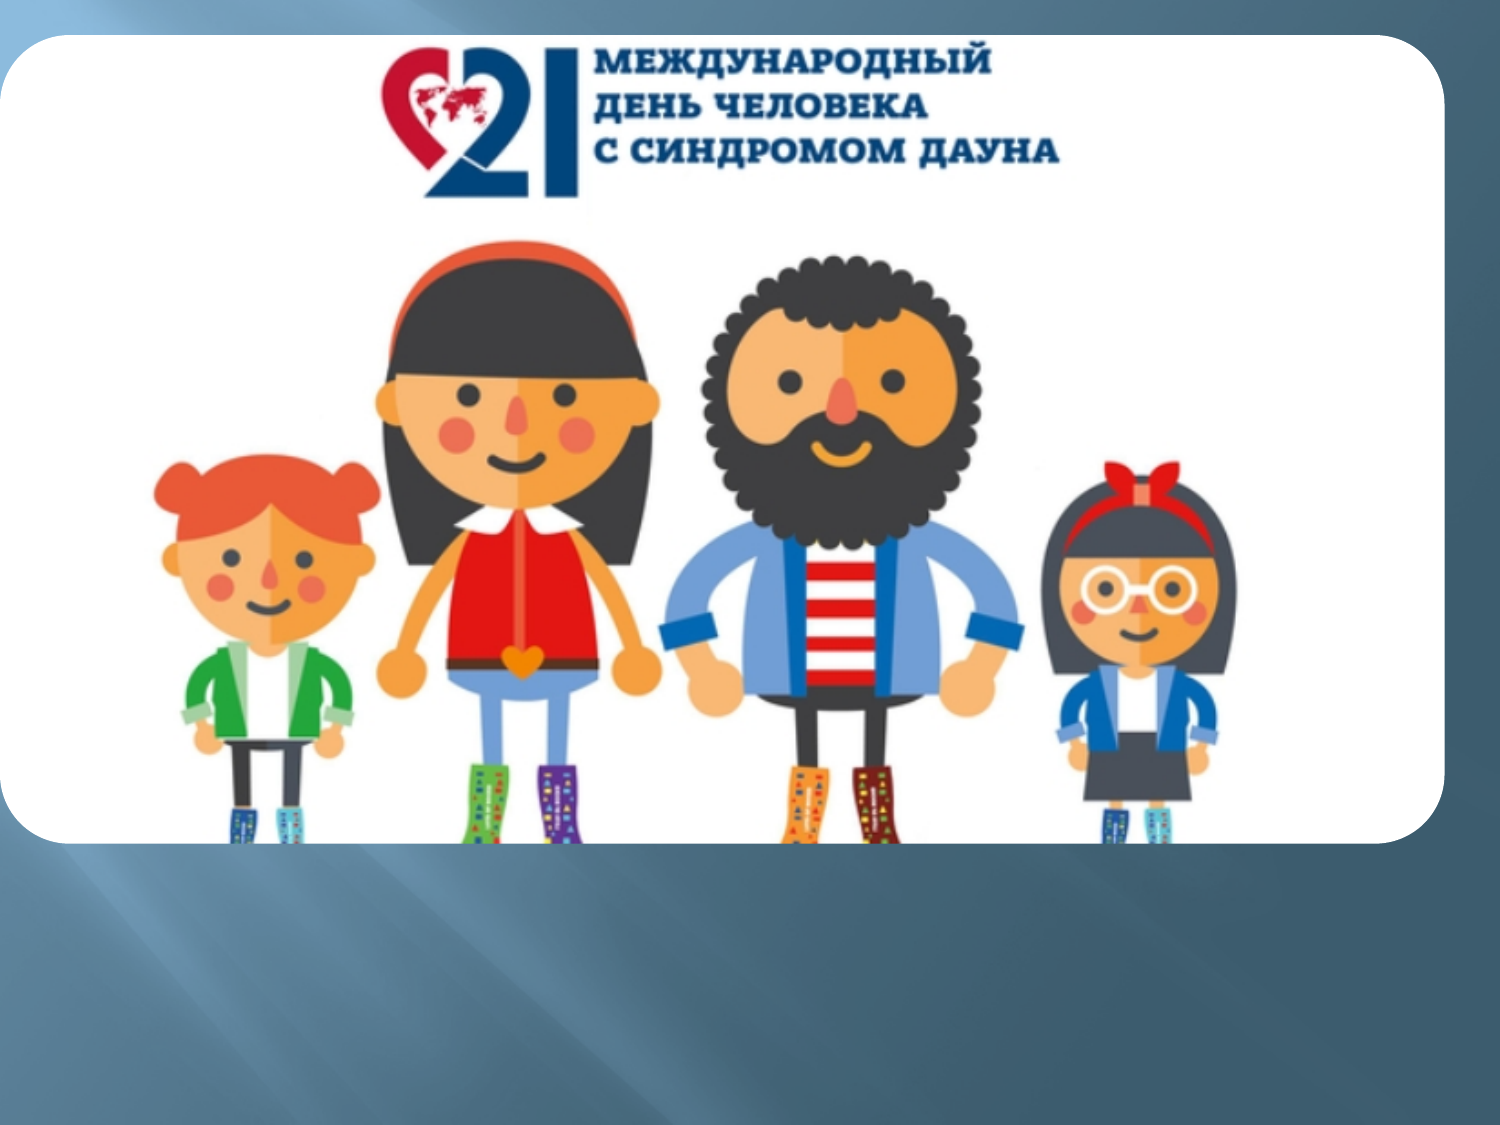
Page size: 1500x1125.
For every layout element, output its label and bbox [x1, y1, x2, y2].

picture [0, 34, 1445, 844]
